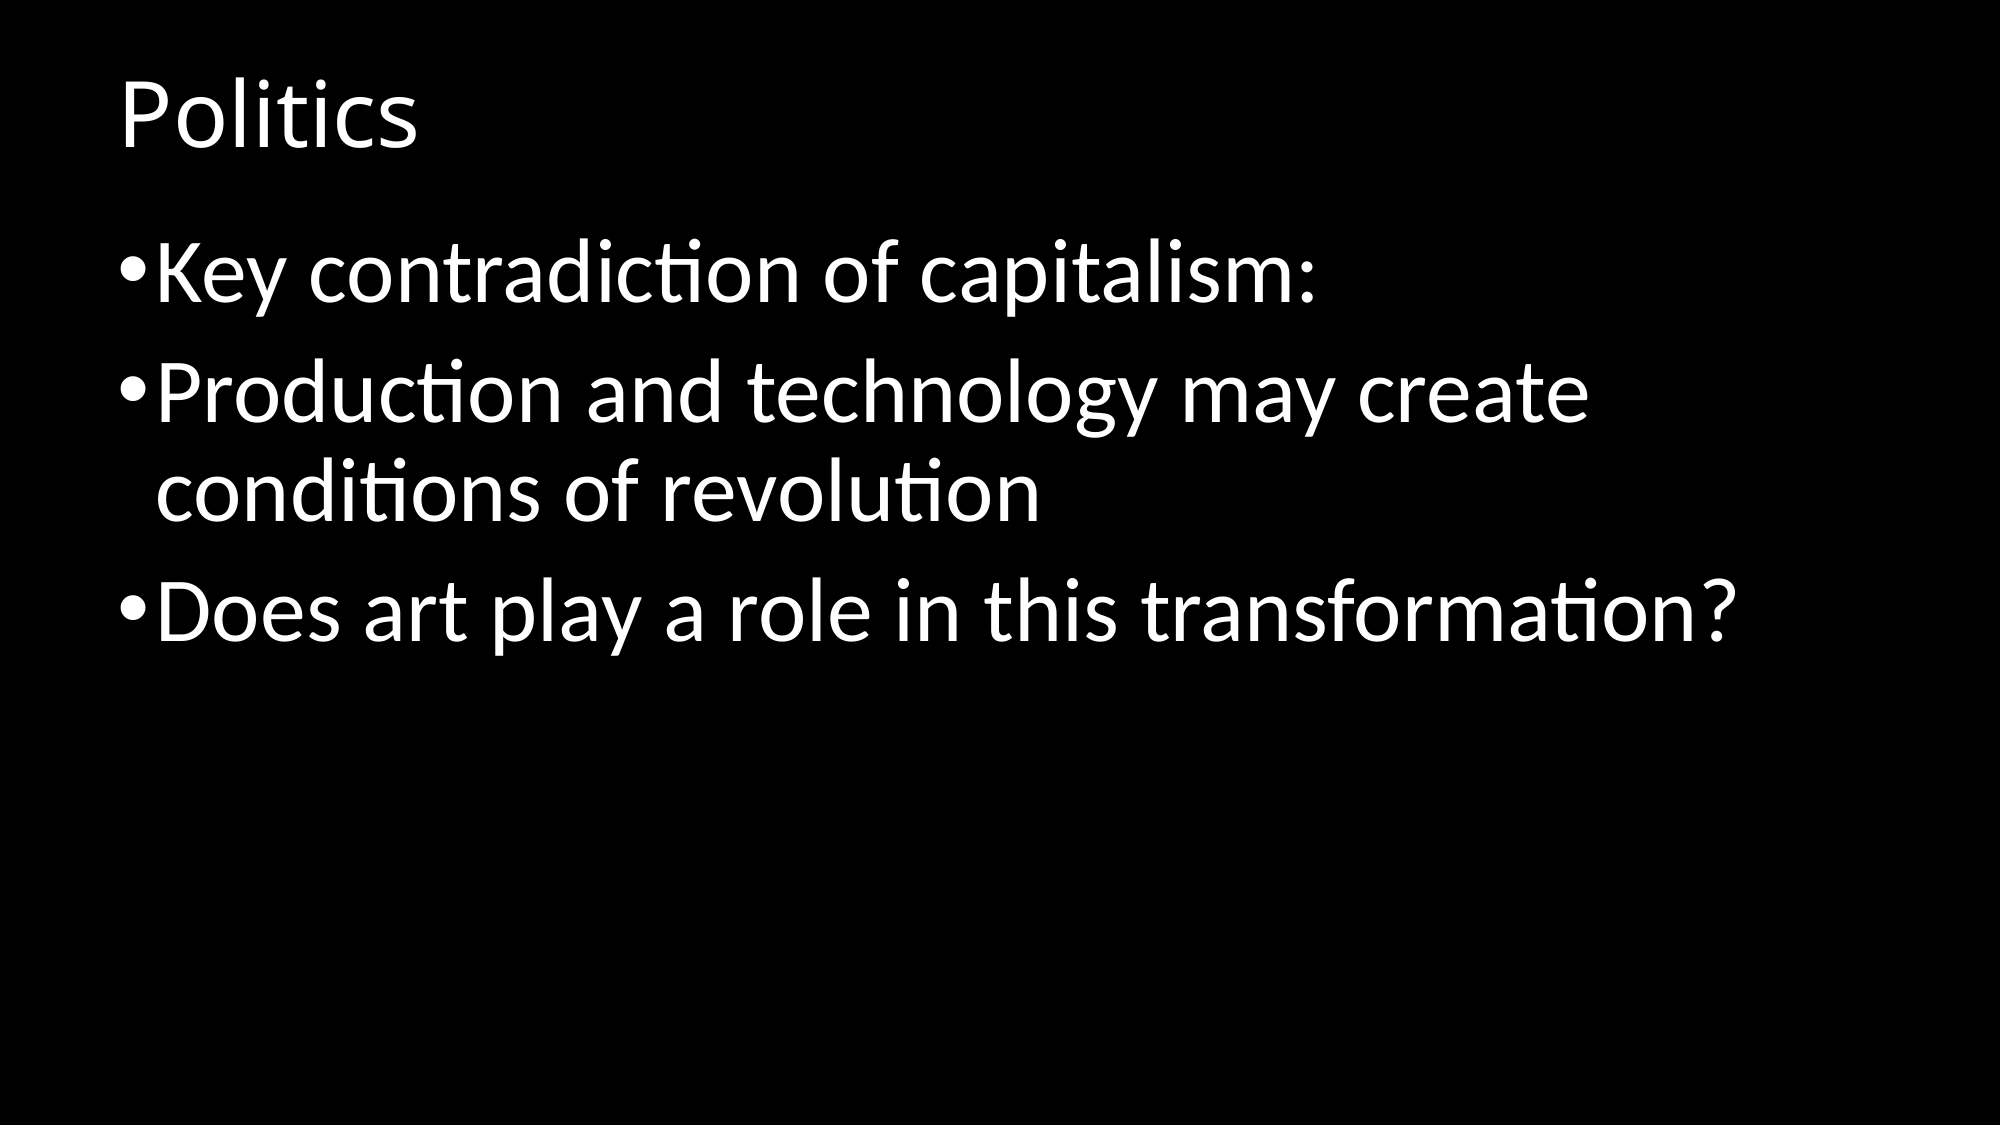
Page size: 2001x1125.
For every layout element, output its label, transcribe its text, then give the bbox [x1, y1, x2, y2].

title Politics [102, 59, 1863, 177]
list Key contradiction of capitalism: Production and technology may create conditions of revolution Does art play a role in this transformation? [102, 216, 1863, 1052]
